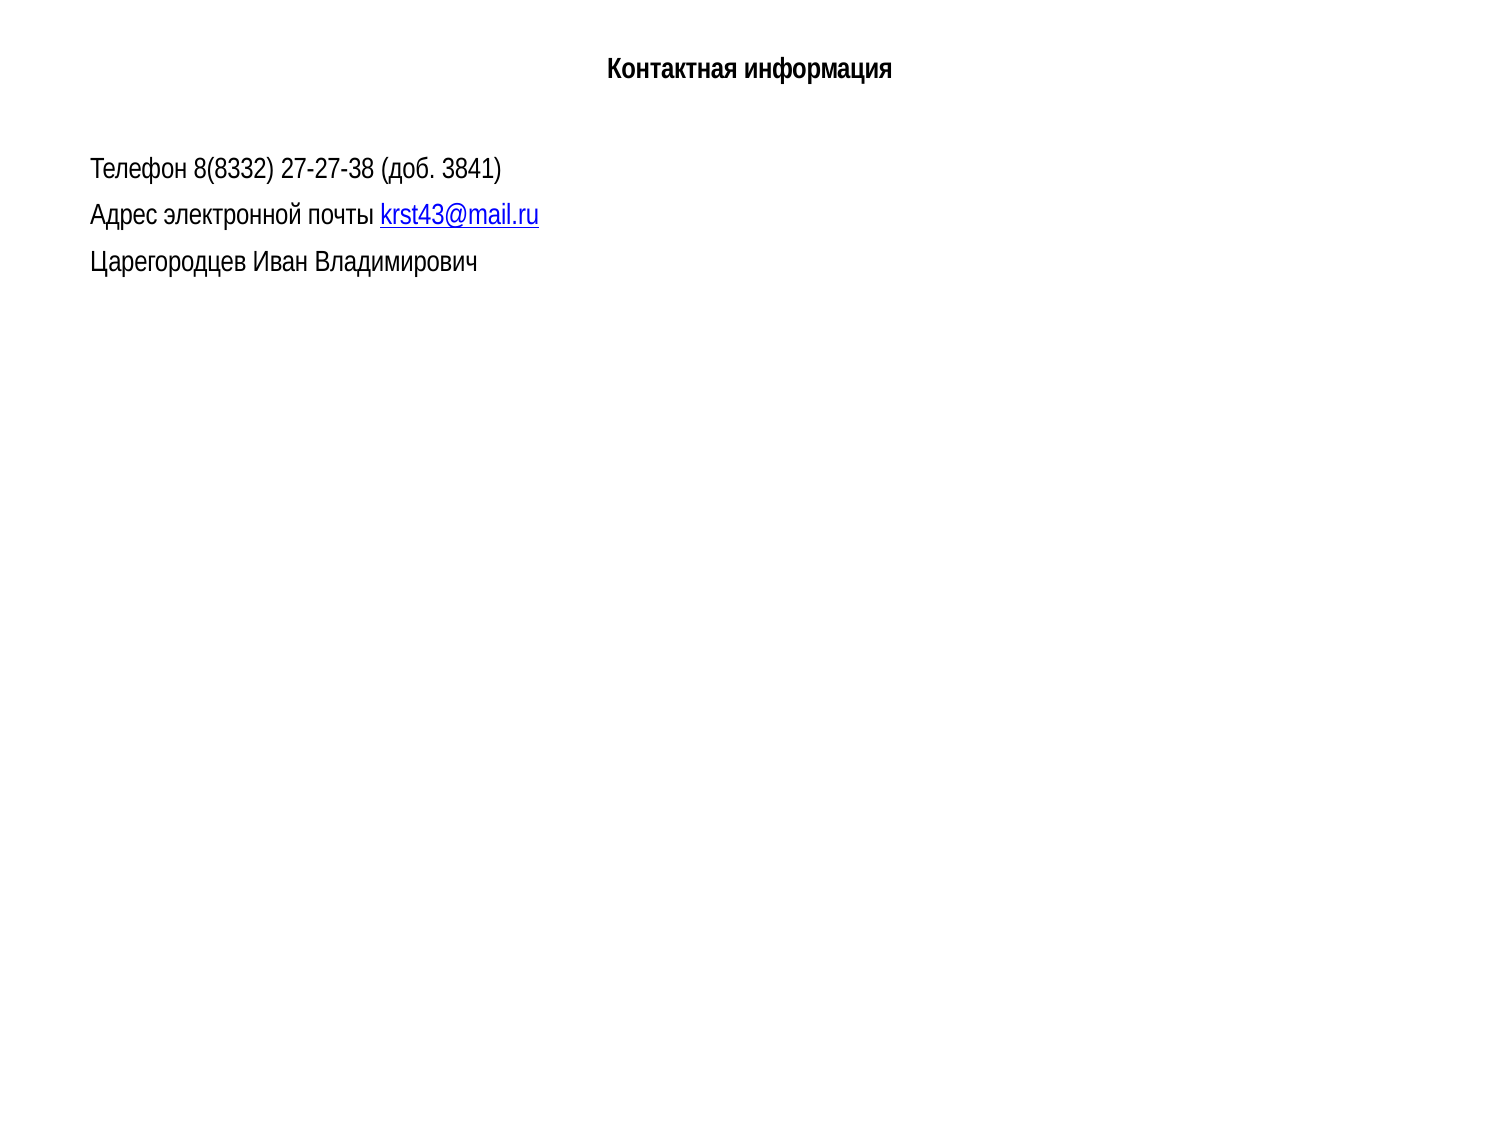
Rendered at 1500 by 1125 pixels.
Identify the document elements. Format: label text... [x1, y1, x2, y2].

title Контактная информация [75, 19, 1425, 114]
text_box Телефон 8(8332) 27-27-38 (доб. 3841) Адрес электронной почты krst43@mail.ru Царегородцев Иван Владимирович [74, 137, 1425, 315]
